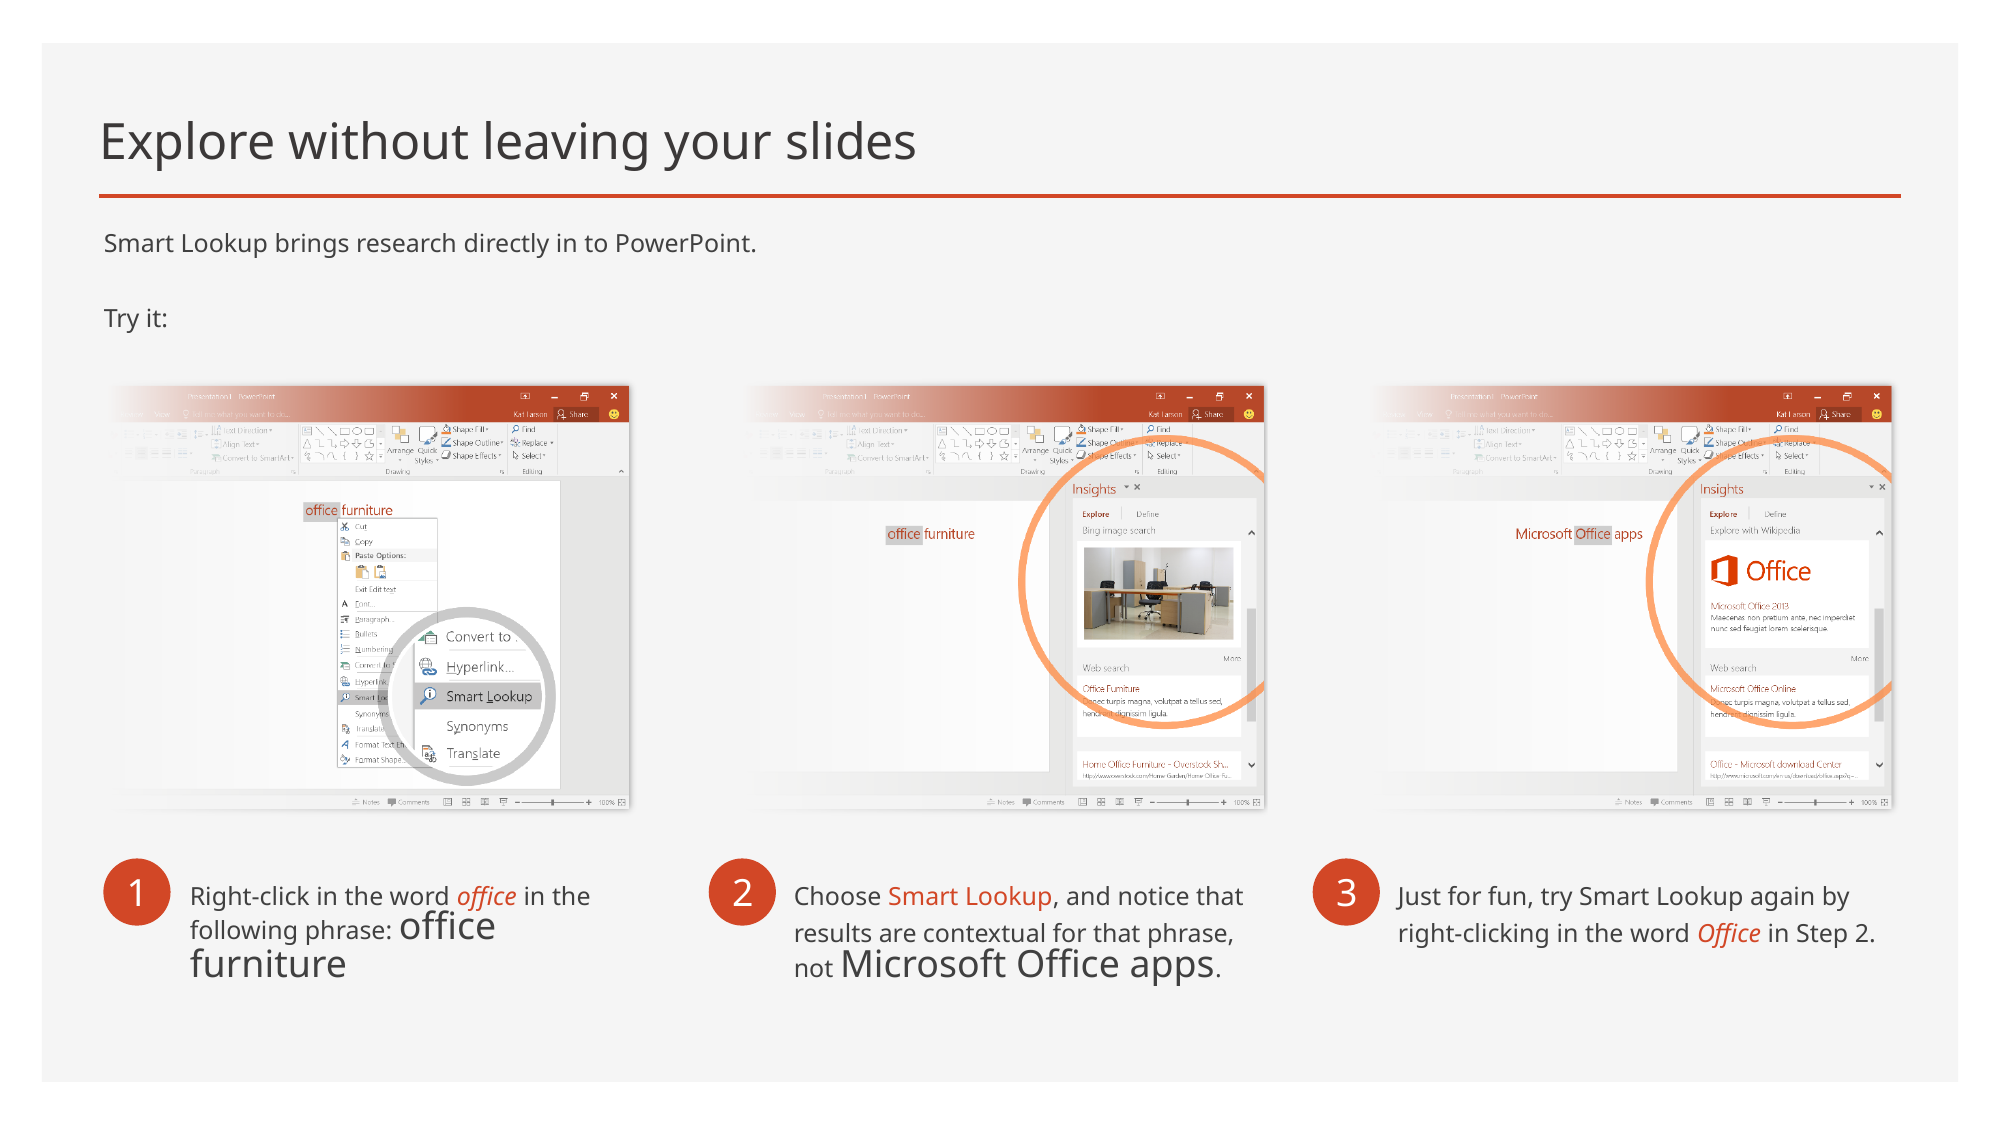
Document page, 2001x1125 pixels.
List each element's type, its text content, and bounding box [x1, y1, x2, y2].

text_box Smart Lookup brings research directly in to PowerPoint. Try it: [88, 212, 1089, 351]
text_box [696, 858, 789, 926]
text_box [1300, 858, 1393, 926]
text_box Just for fun, try Smart Lookup again by right-clicking in the word Office in Step 2. [1382, 877, 1893, 1086]
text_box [91, 858, 184, 926]
text_box Choose Smart Lookup, and notice that results are contextual for that phrase, not Microsoft Office apps. [778, 877, 1289, 1083]
list Explore without leaving your slides [84, 72, 1089, 178]
picture [81, 351, 1907, 877]
text_box Right-click in the word office in the following phrase: office furniture [174, 877, 654, 1079]
